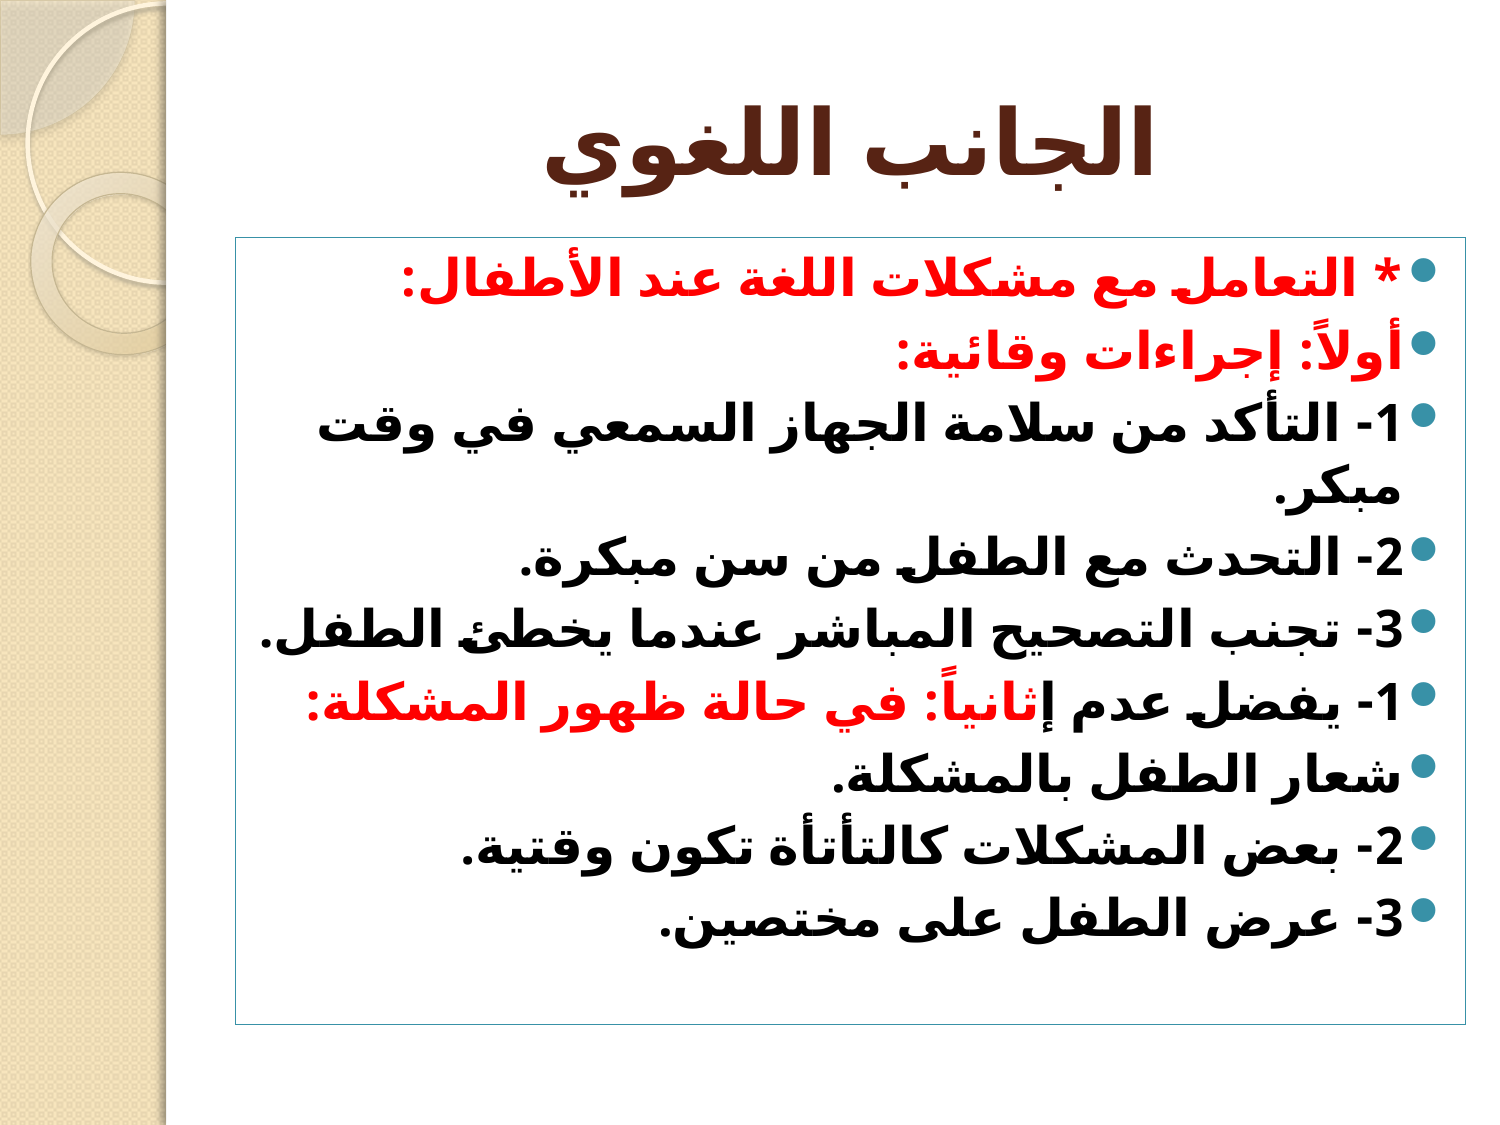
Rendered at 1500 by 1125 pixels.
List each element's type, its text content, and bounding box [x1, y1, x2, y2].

title الجانب اللغوي [235, 45, 1466, 233]
list * التعامل مع مشكلات اللغة عند الأطفال: أولاً: إجراءات وقائية: 1- التأكد من سلامة الجهاز السمعي في وقت مبكر. 2- التحدث مع الطفل من سن مبكرة. 3- تجنب التصحيح المباشر عندما يخطئ الطفل. 1- يفضل عدم إثانياً: في حالة ظهور المشكلة: شعار الطفل بالمشكلة. 2- بعض المشكلات كالتأتأة تكون وقتية. 3- عرض الطفل على مختصين. [235, 237, 1466, 1025]
